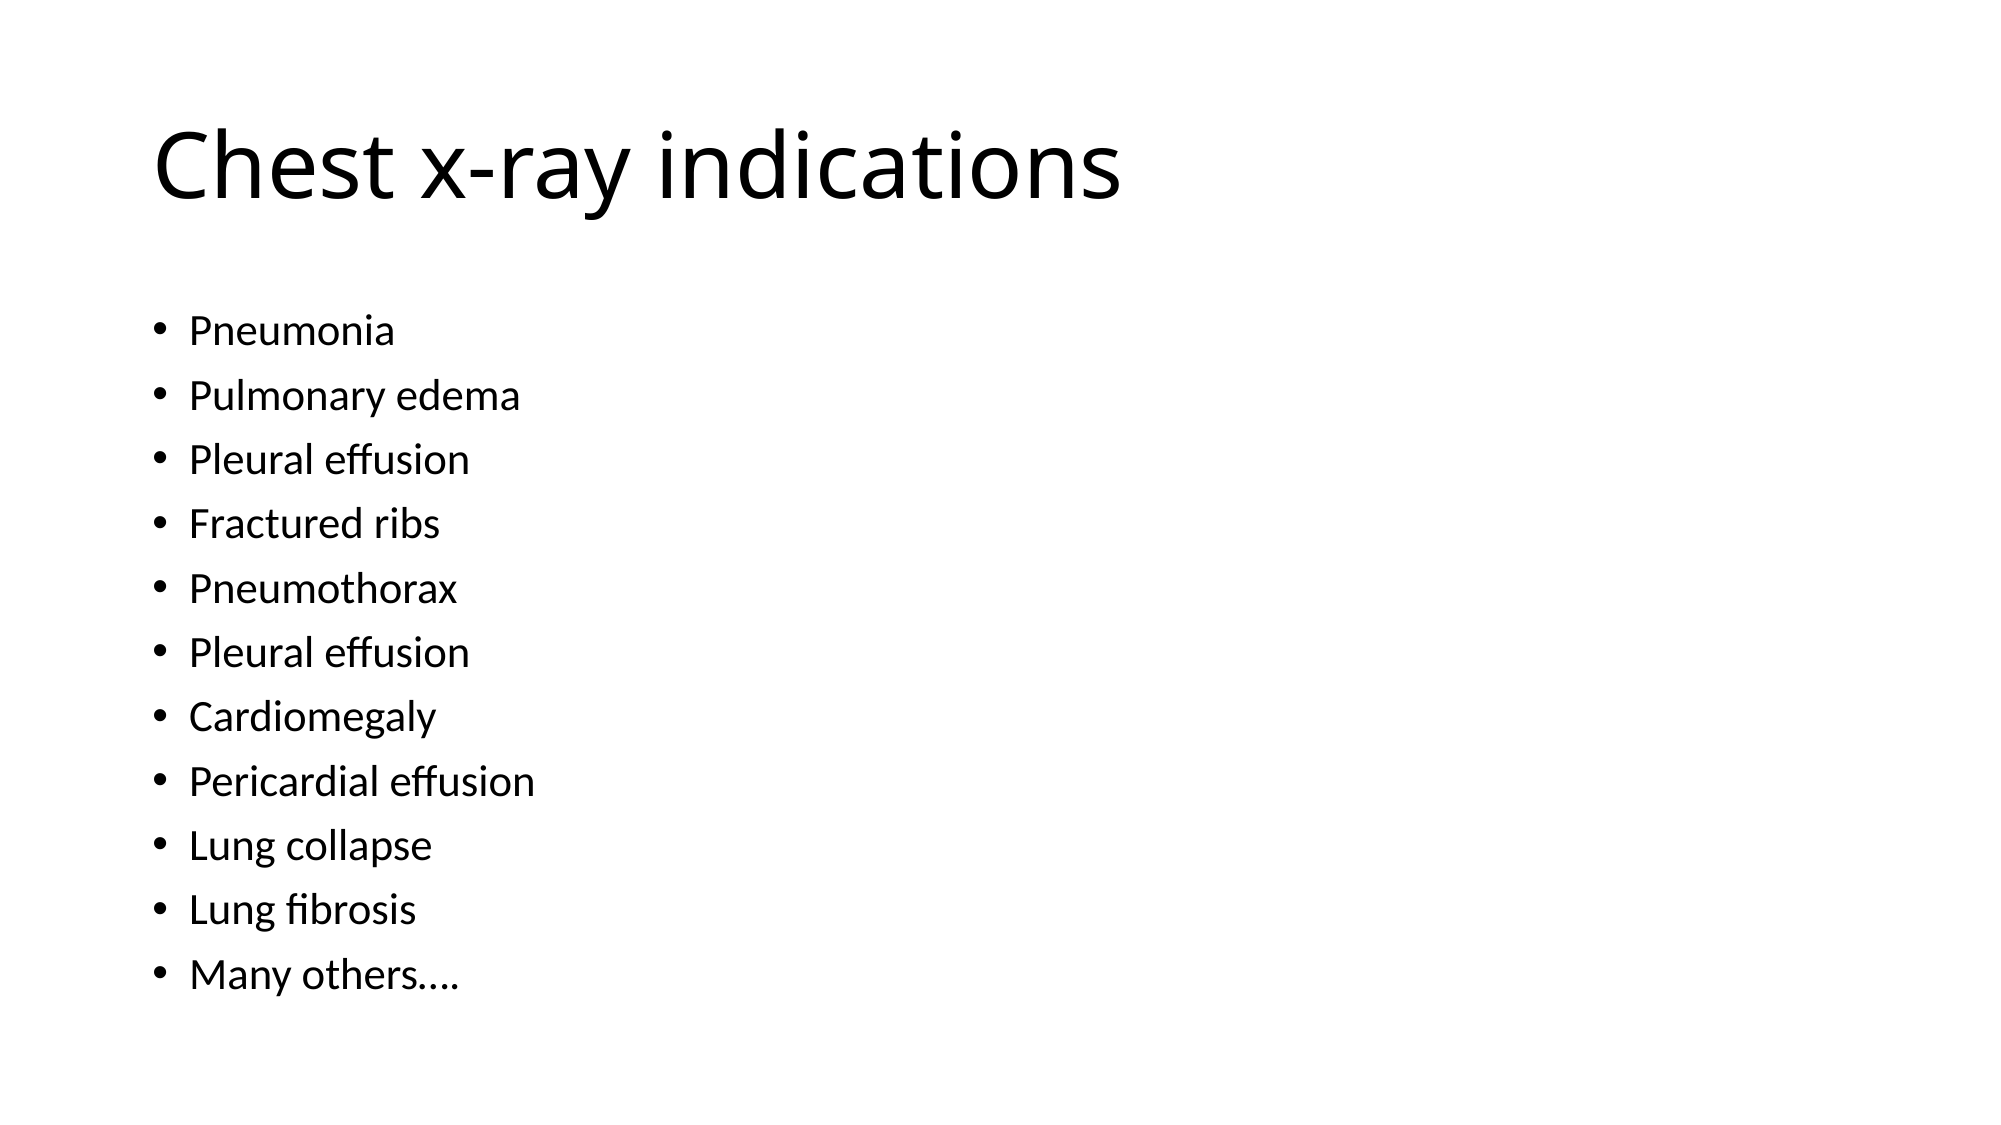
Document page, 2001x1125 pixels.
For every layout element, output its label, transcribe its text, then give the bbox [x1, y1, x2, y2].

list Pneumonia Pulmonary edema Pleural effusion Fractured ribs Pneumothorax Pleural effusion Cardiomegaly Pericardial effusion Lung collapse Lung fibrosis Many others…. [137, 299, 1863, 1014]
title Chest x-ray indications [137, 59, 1863, 278]
